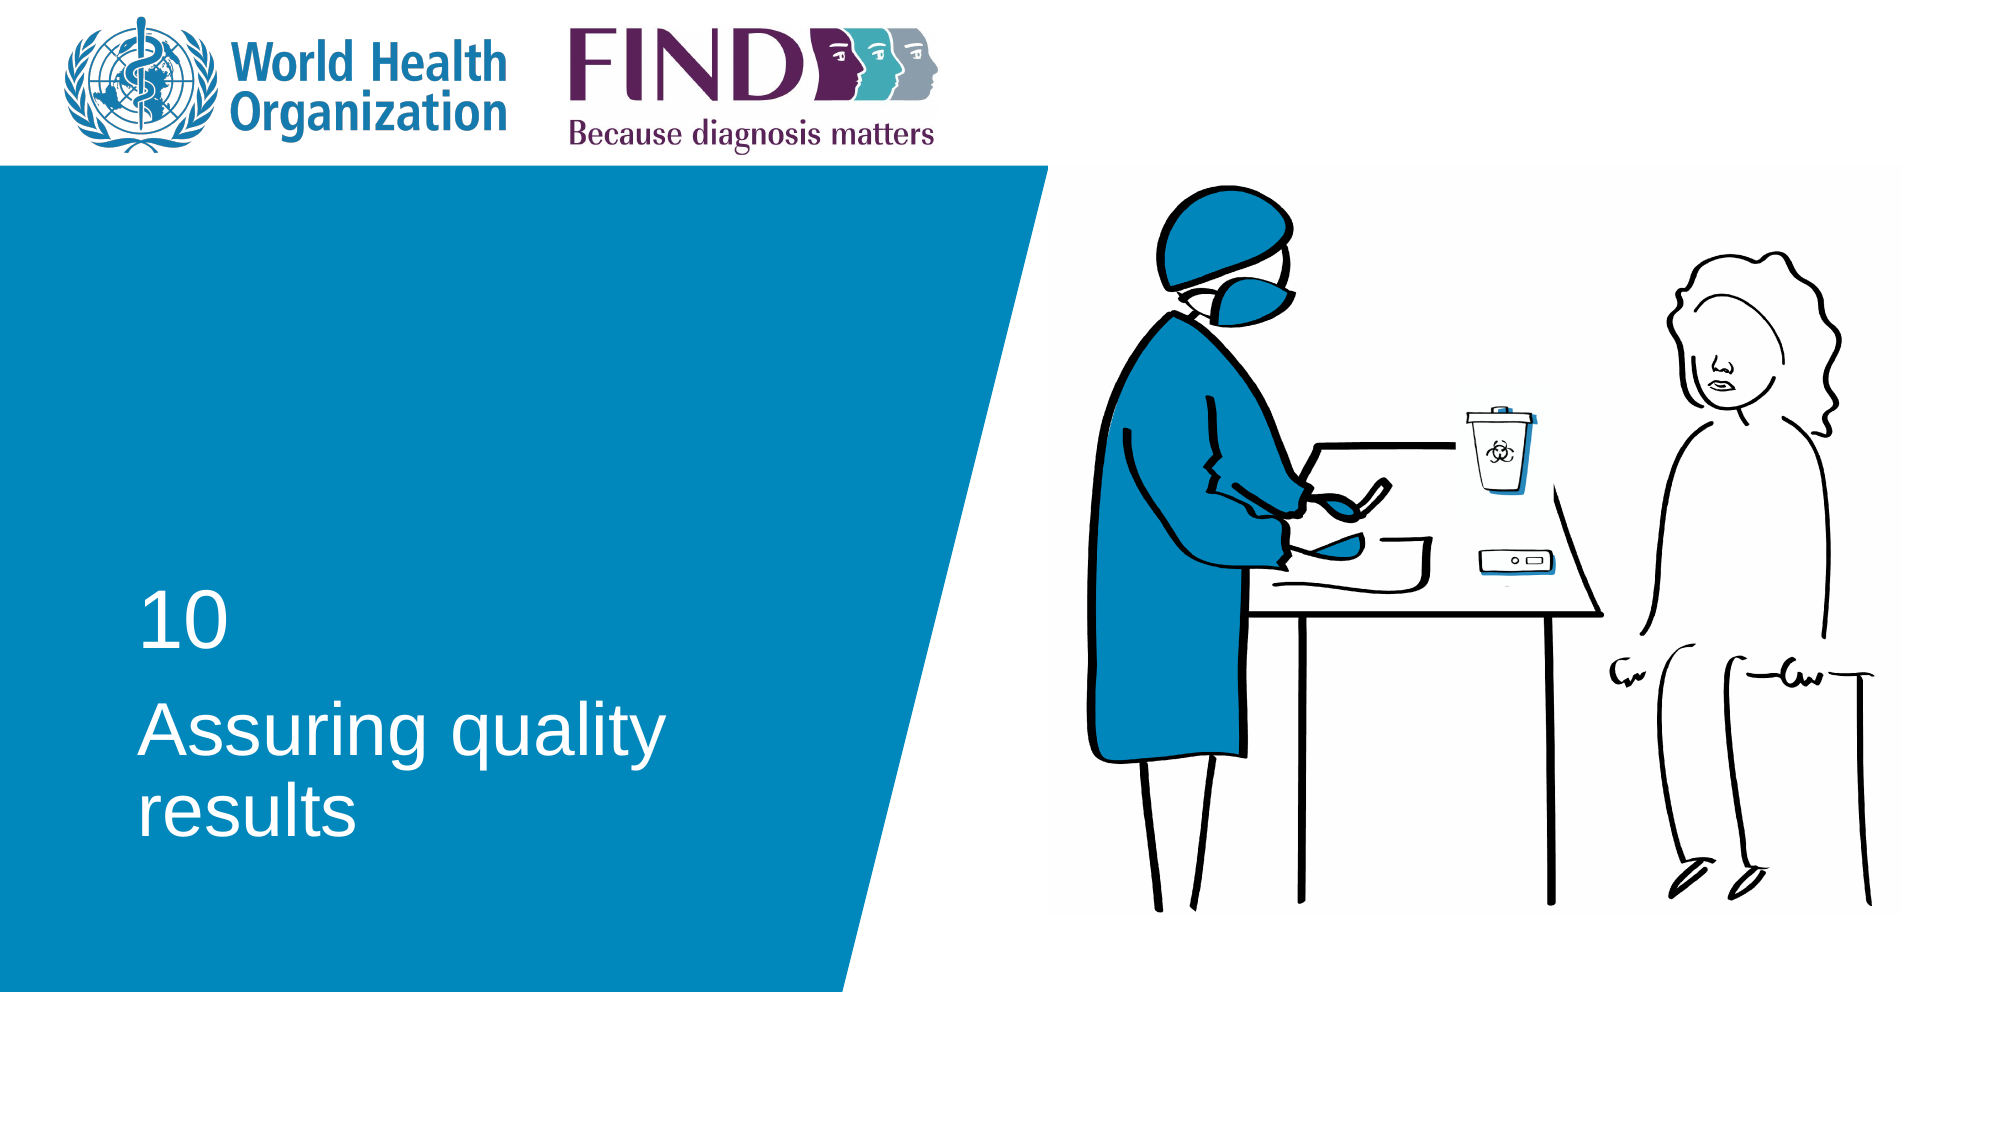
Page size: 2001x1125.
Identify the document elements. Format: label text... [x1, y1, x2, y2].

subtitle Assuring quality results [137, 691, 793, 863]
picture [1048, 165, 1902, 914]
picture [40, 12, 529, 157]
picture [568, 26, 940, 157]
title 10 [137, 184, 891, 667]
